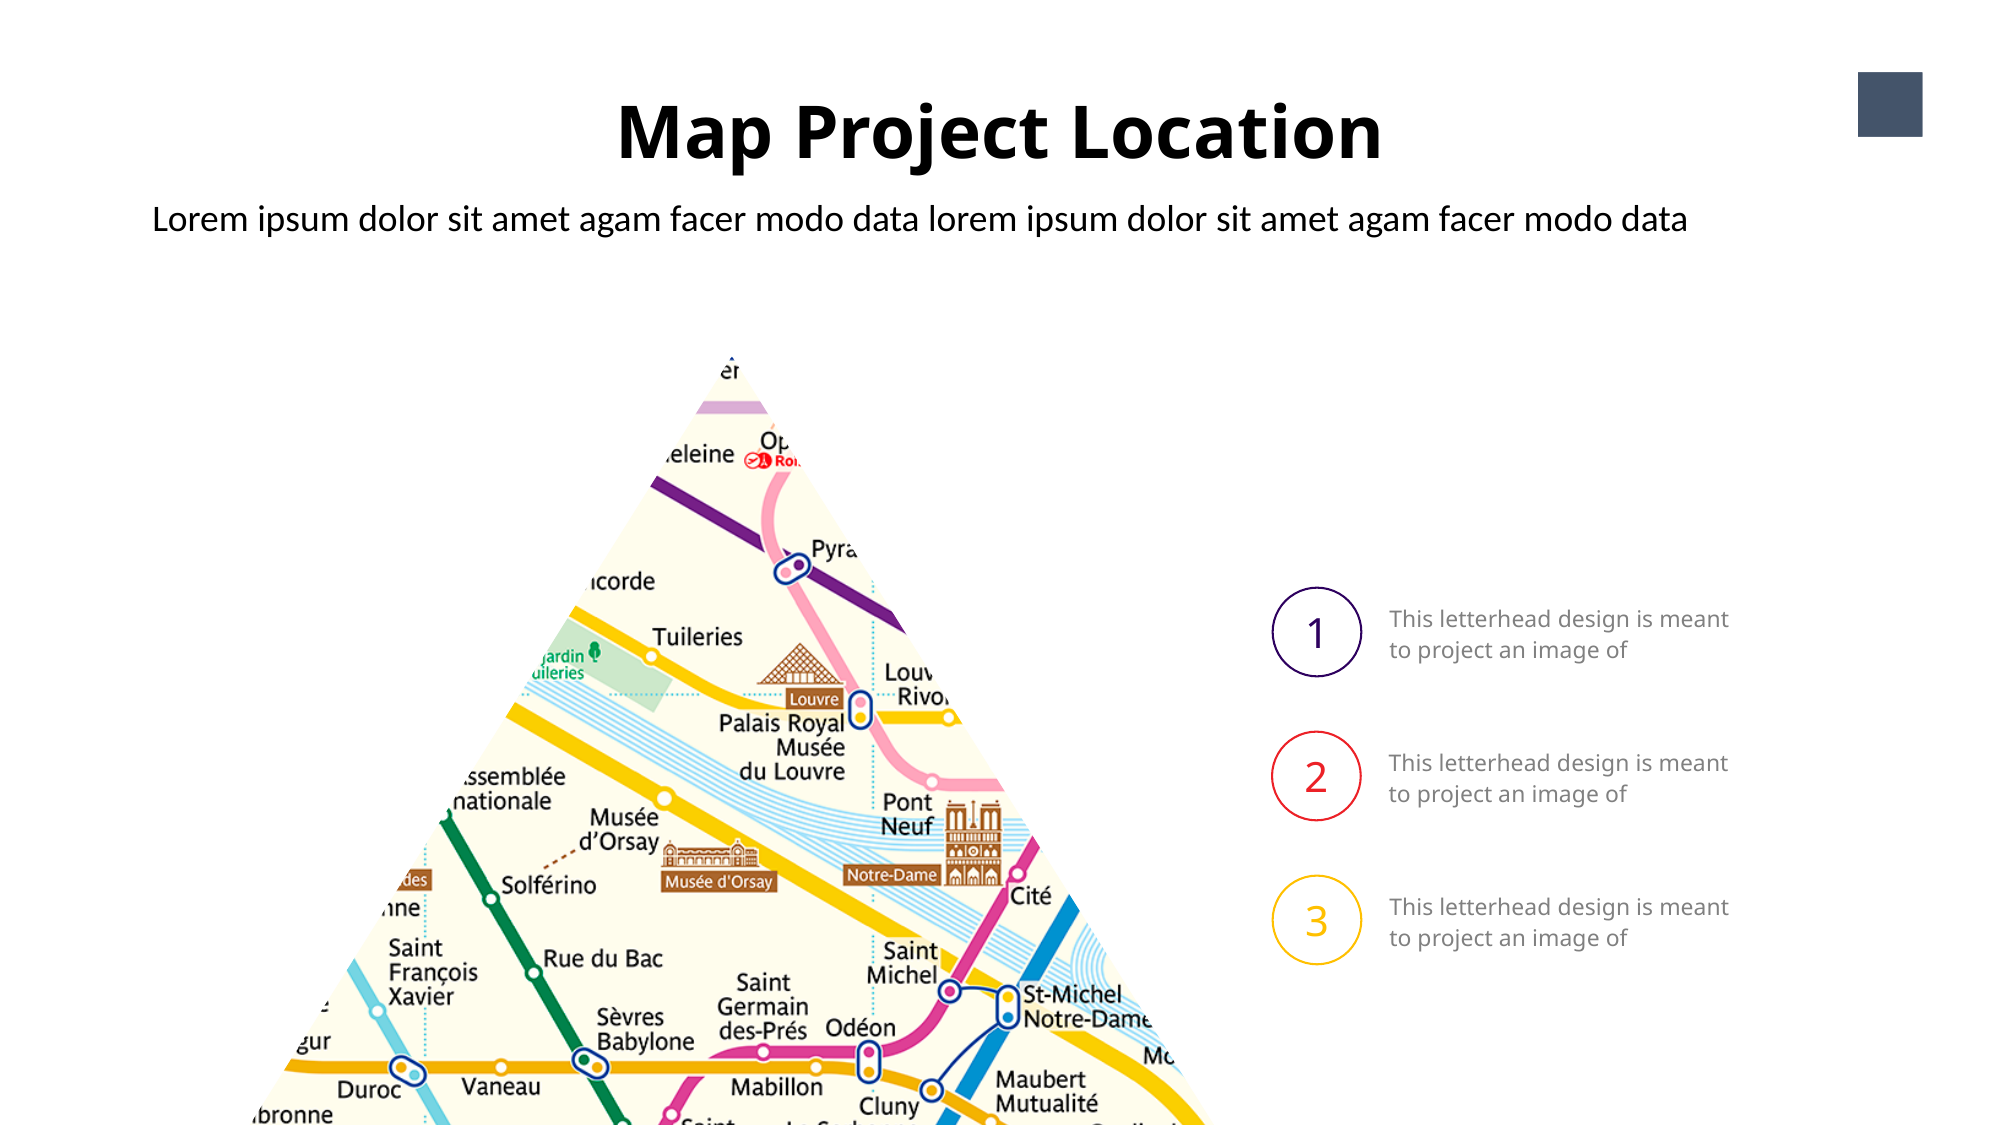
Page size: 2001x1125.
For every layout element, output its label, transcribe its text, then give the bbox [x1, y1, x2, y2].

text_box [1272, 731, 1736, 821]
subtitle Lorem ipsum dolor sit amet agam facer modo data lorem ipsum dolor sit amet agam facer modo data [137, 186, 1863, 227]
text_box [1863, 130, 1924, 138]
text_box [1857, 71, 1924, 78]
slide_number 9 [1863, 78, 1927, 130]
picture [249, 356, 1215, 1125]
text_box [1272, 587, 1735, 677]
title Map Project Location [137, 78, 1863, 186]
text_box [1272, 875, 1751, 965]
